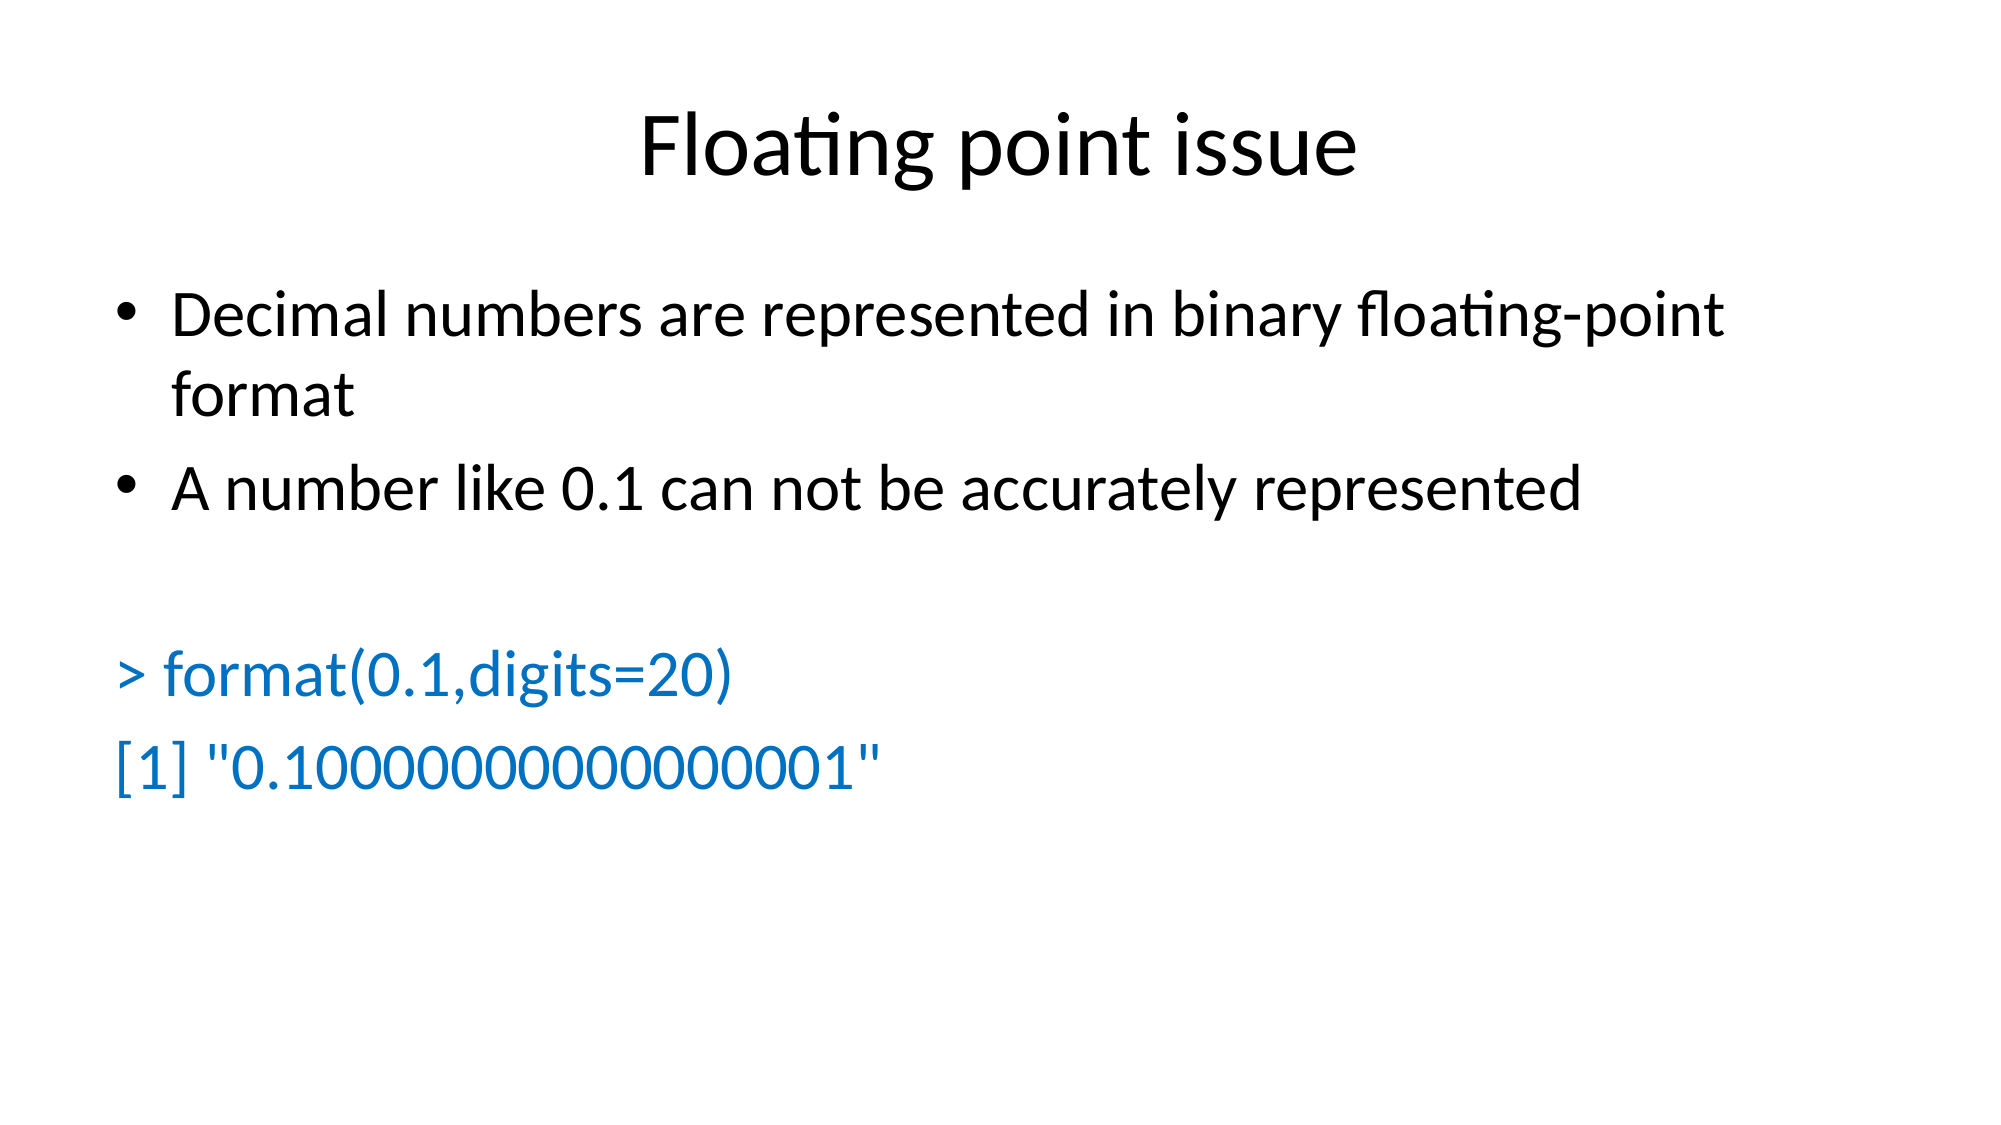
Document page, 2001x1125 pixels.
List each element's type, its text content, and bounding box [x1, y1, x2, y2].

title Floating point issue [99, 45, 1900, 233]
list Decimal numbers are represented in binary floating-point format A number like 0.1 can not be accurately represented > format(0.1,digits=20) [1] "0.10000000000000001" [99, 262, 1900, 1005]
